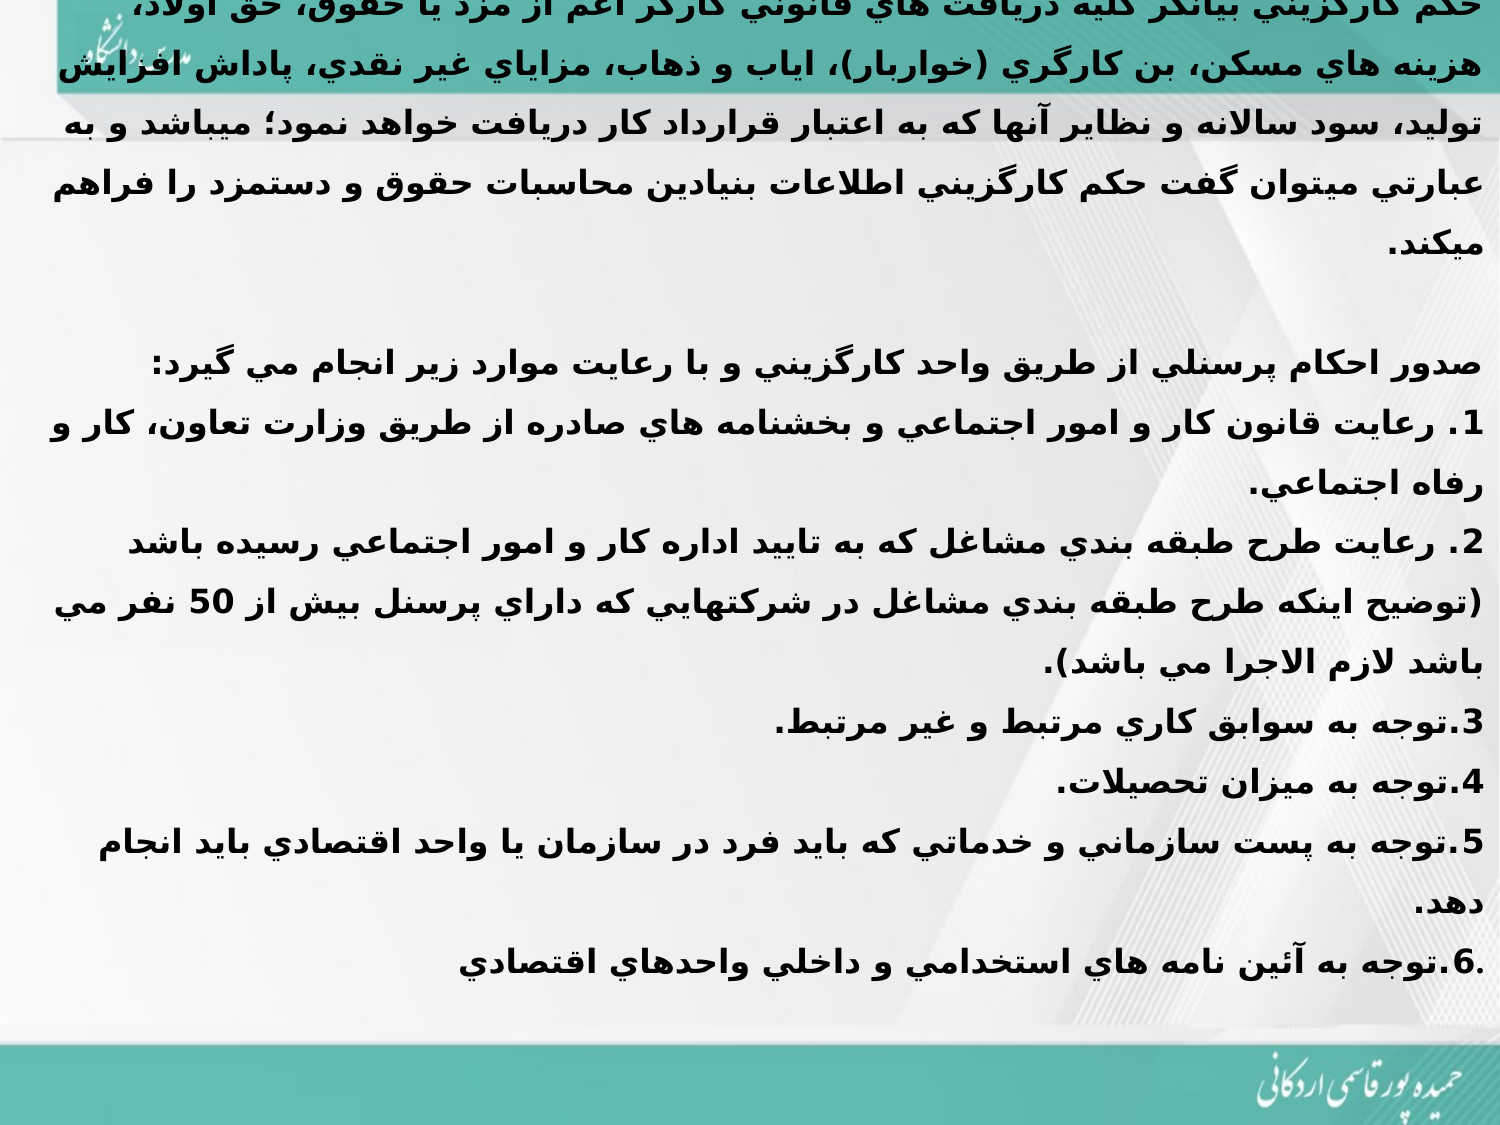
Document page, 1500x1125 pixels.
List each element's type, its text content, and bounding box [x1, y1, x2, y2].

picture [0, 0, 1500, 1125]
title حکم کارگزيني: حکم کارگزيني بيانگر کليه دريافت هاي قانوني كارگر اعم از مزد يا حقوق، حق اولاد، هزينه هاي مسكن، بن کارگري (خواربار)، اياب و ذهاب، مزاياي غير نقدي، پاداش افزايش توليد، سود سالانه و نظاير آنها که به اعتبار قرارداد کار دريافت خواهد نمود؛ مي­باشد و به عبارتي مي­توان گفت حکم کارگزيني اطلاعات بنيادين محاسبات حقوق و دستمزد را فراهم مي­کند. صدور احکام پرسنلي از طريق واحد کارگزيني و با رعايت موارد زير انجام مي گيرد: 1. رعايت قانون کار و امور اجتماعي و بخشنامه هاي صادره از طريق وزارت تعاون، کار و رفاه اجتماعي. 2. رعايت طرح طبقه بندي مشاغل که به تاييد اداره کار و امور اجتماعي رسيده باشد (توضيح اينکه طرح طبقه بندي مشاغل در شرکتهايي که داراي پرسنل بيش از 50 نفر مي باشد لازم الاجرا مي باشد). 3.توجه به سوابق کاري مرتبط و غير مرتبط. 4.توجه به ميزان تحصيلات. 5.توجه به پست سازماني و خدماتي که بايد فرد در سازمان يا واحد اقتصادي بايد انجام دهد. 6.توجه به آئين نامه هاي استخدامي و داخلي واحدهاي اقتصادي. [29, 0, 1500, 1059]
